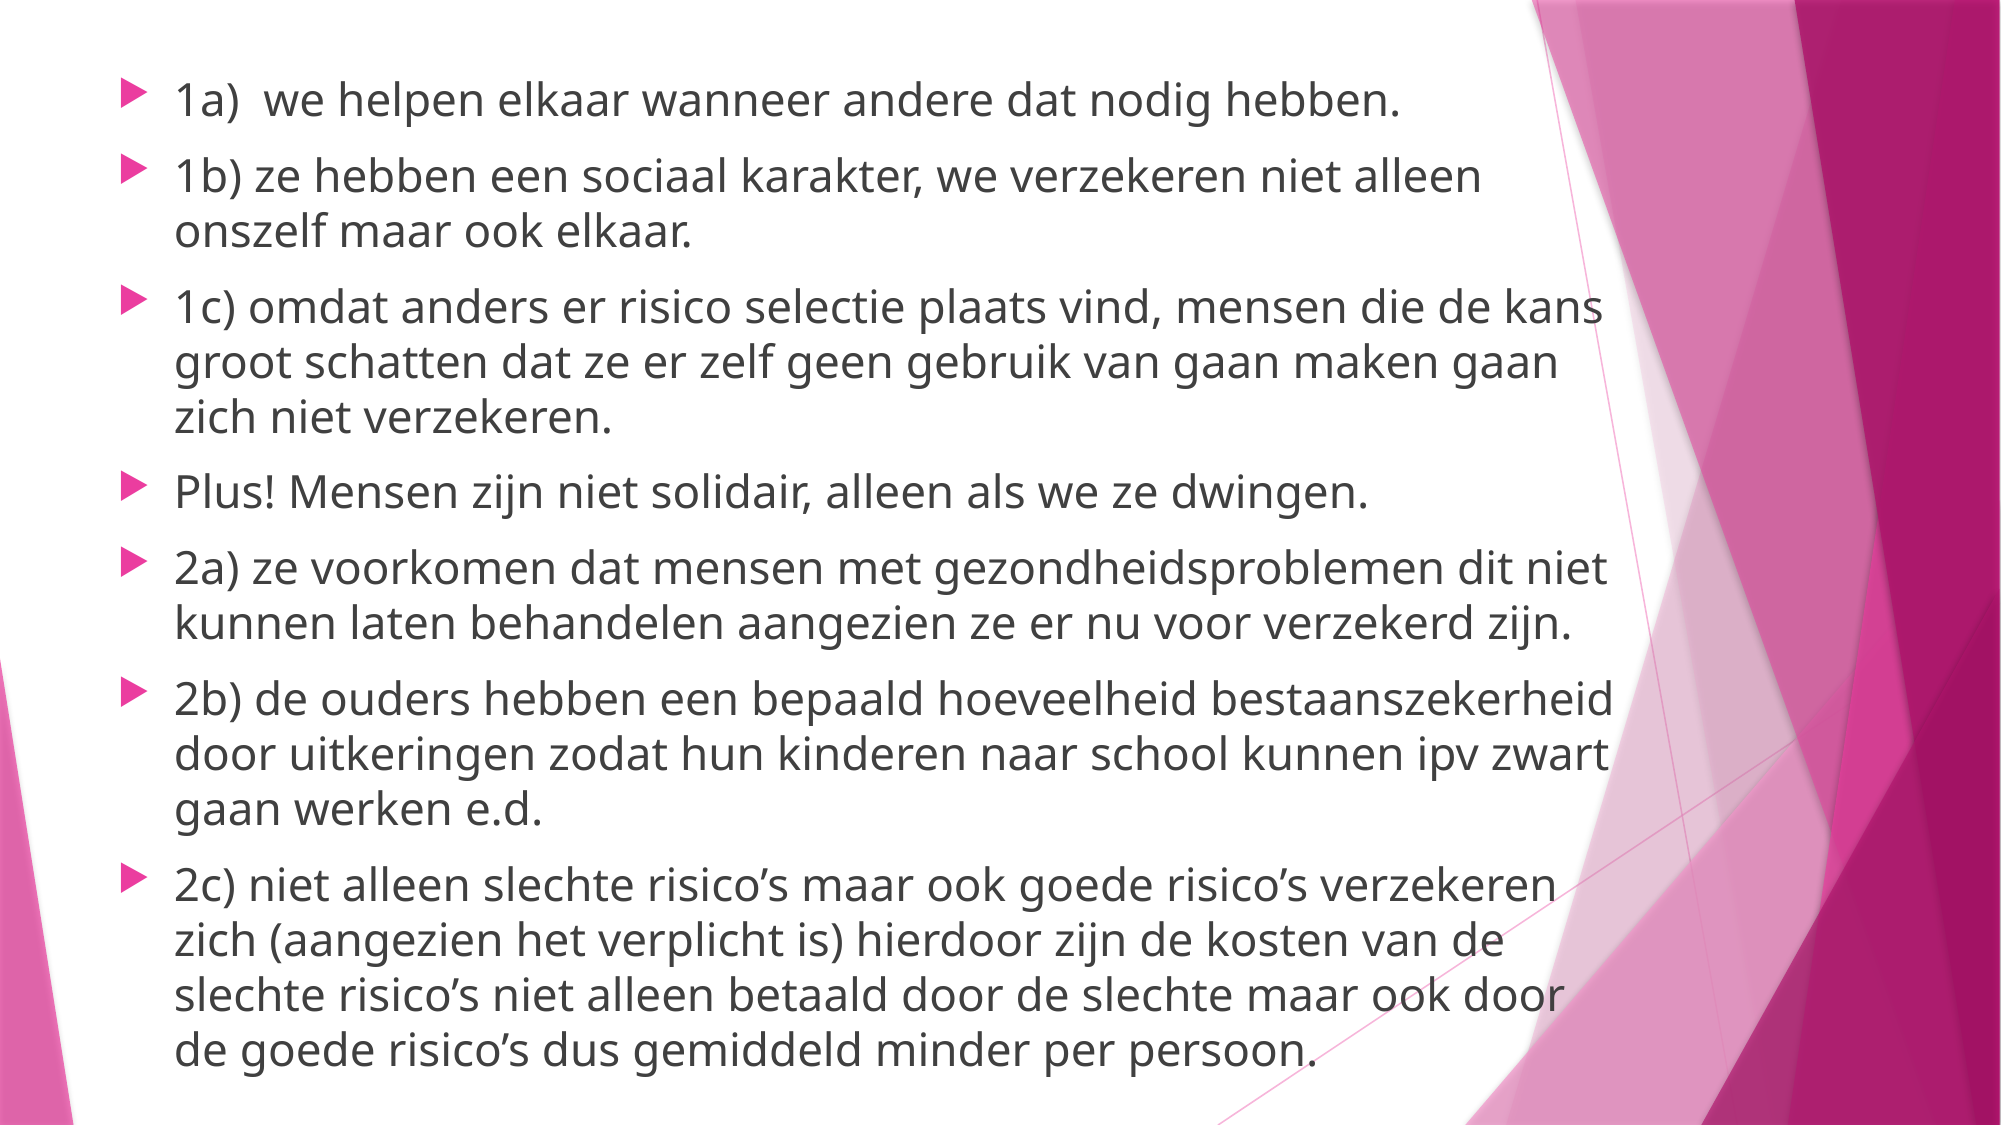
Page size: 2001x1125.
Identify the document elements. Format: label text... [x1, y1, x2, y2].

list 1a) we helpen elkaar wanneer andere dat nodig hebben. 1b) ze hebben een sociaal karakter, we verzekeren niet alleen onszelf maar ook elkaar. 1c) omdat anders er risico selectie plaats vind, mensen die de kans groot schatten dat ze er zelf geen gebruik van gaan maken gaan zich niet verzekeren. Plus! Mensen zijn niet solidair, alleen als we ze dwingen. 2a) ze voorkomen dat mensen met gezondheidsproblemen dit niet kunnen laten behandelen aangezien ze er nu voor verzekerd zijn. 2b) de ouders hebben een bepaald hoeveelheid bestaanszekerheid door uitkeringen zodat hun kinderen naar school kunnen ipv zwart gaan werken e.d. 2c) niet alleen slechte risico’s maar ook goede risico’s verzekeren zich (aangezien het verplicht is) hierdoor zijn de kosten van de slechte risico’s niet alleen betaald door de slechte maar ook door de goede risico’s dus gemiddeld minder per persoon. [102, 63, 1645, 991]
